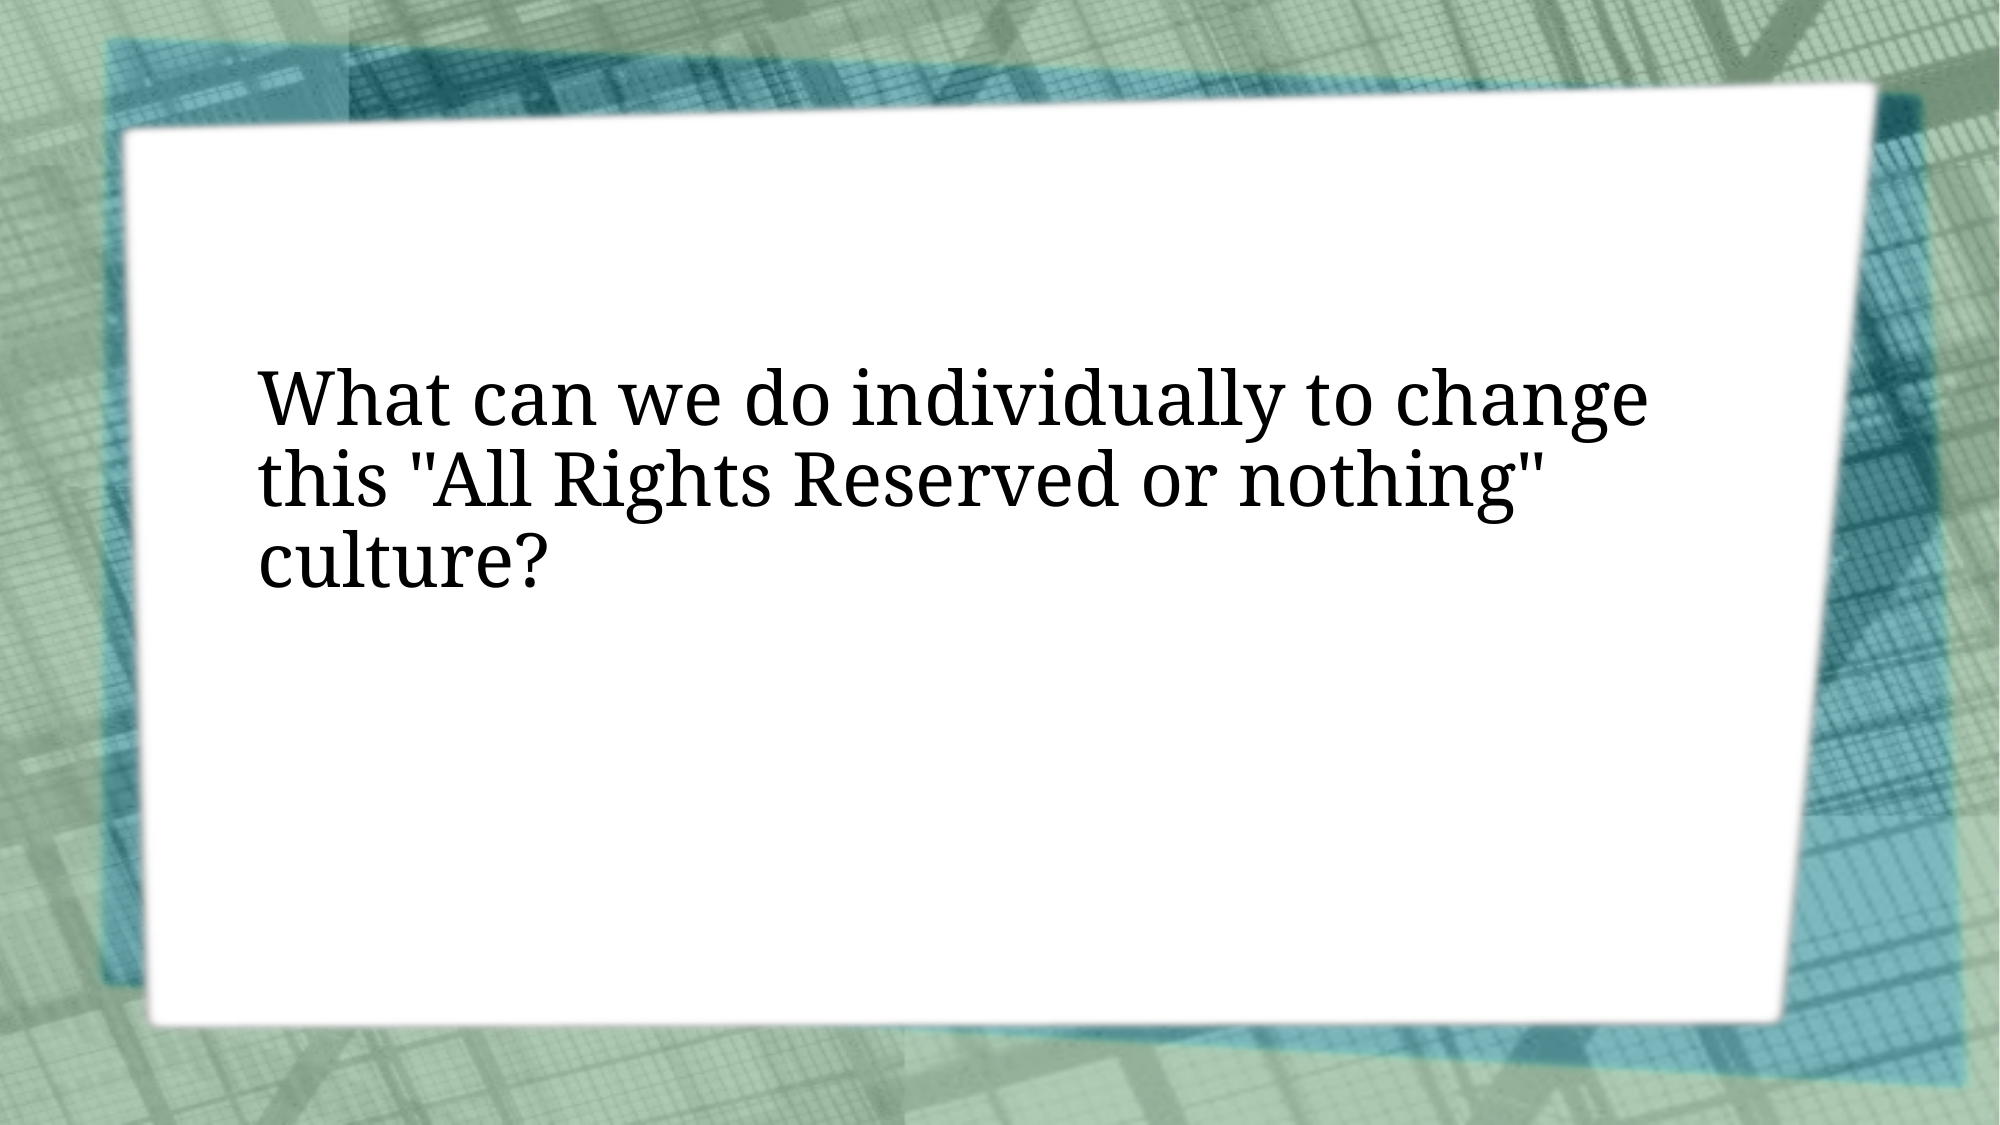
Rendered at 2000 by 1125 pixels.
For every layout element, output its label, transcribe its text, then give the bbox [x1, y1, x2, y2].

picture [0, 0, 2000, 1125]
title What can we do individually to change this "All Rights Reserved or nothing" culture? [242, 285, 1818, 783]
